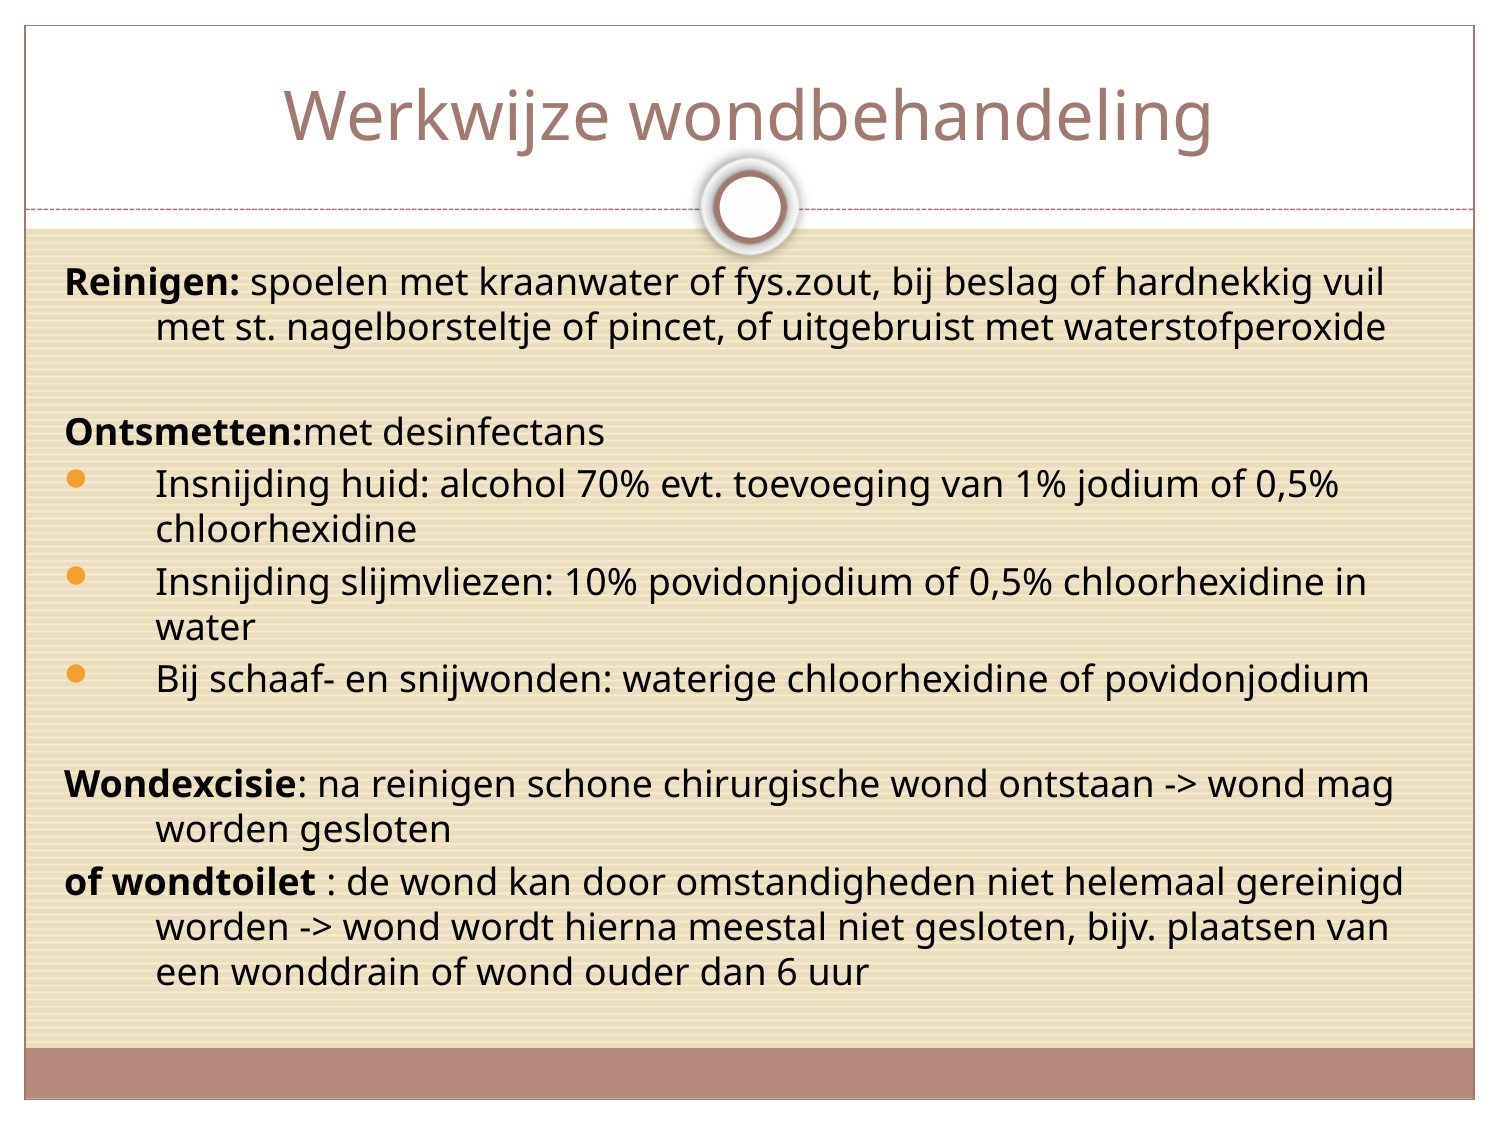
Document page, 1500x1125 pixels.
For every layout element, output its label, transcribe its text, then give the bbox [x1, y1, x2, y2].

list Reinigen: spoelen met kraanwater of fys.zout, bij beslag of hardnekkig vuil met st. nagelborsteltje of pincet, of uitgebruist met waterstofperoxide Ontsmetten:met desinfectans Insnijding huid: alcohol 70% evt. toevoeging van 1% jodium of 0,5% chloorhexidine Insnijding slijmvliezen: 10% povidonjodium of 0,5% chloorhexidine in water Bij schaaf- en snijwonden: waterige chloorhexidine of povidonjodium Wondexcisie: na reinigen schone chirurgische wond ontstaan -> wond mag worden gesloten of wondtoilet : de wond kan door omstandigheden niet helemaal gereinigd worden -> wond wordt hierna meestal niet gesloten, bijv. plaatsen van een wonddrain of wond ouder dan 6 uur [49, 250, 1445, 1001]
title Werkwijze wondbehandeling [49, 37, 1450, 162]
